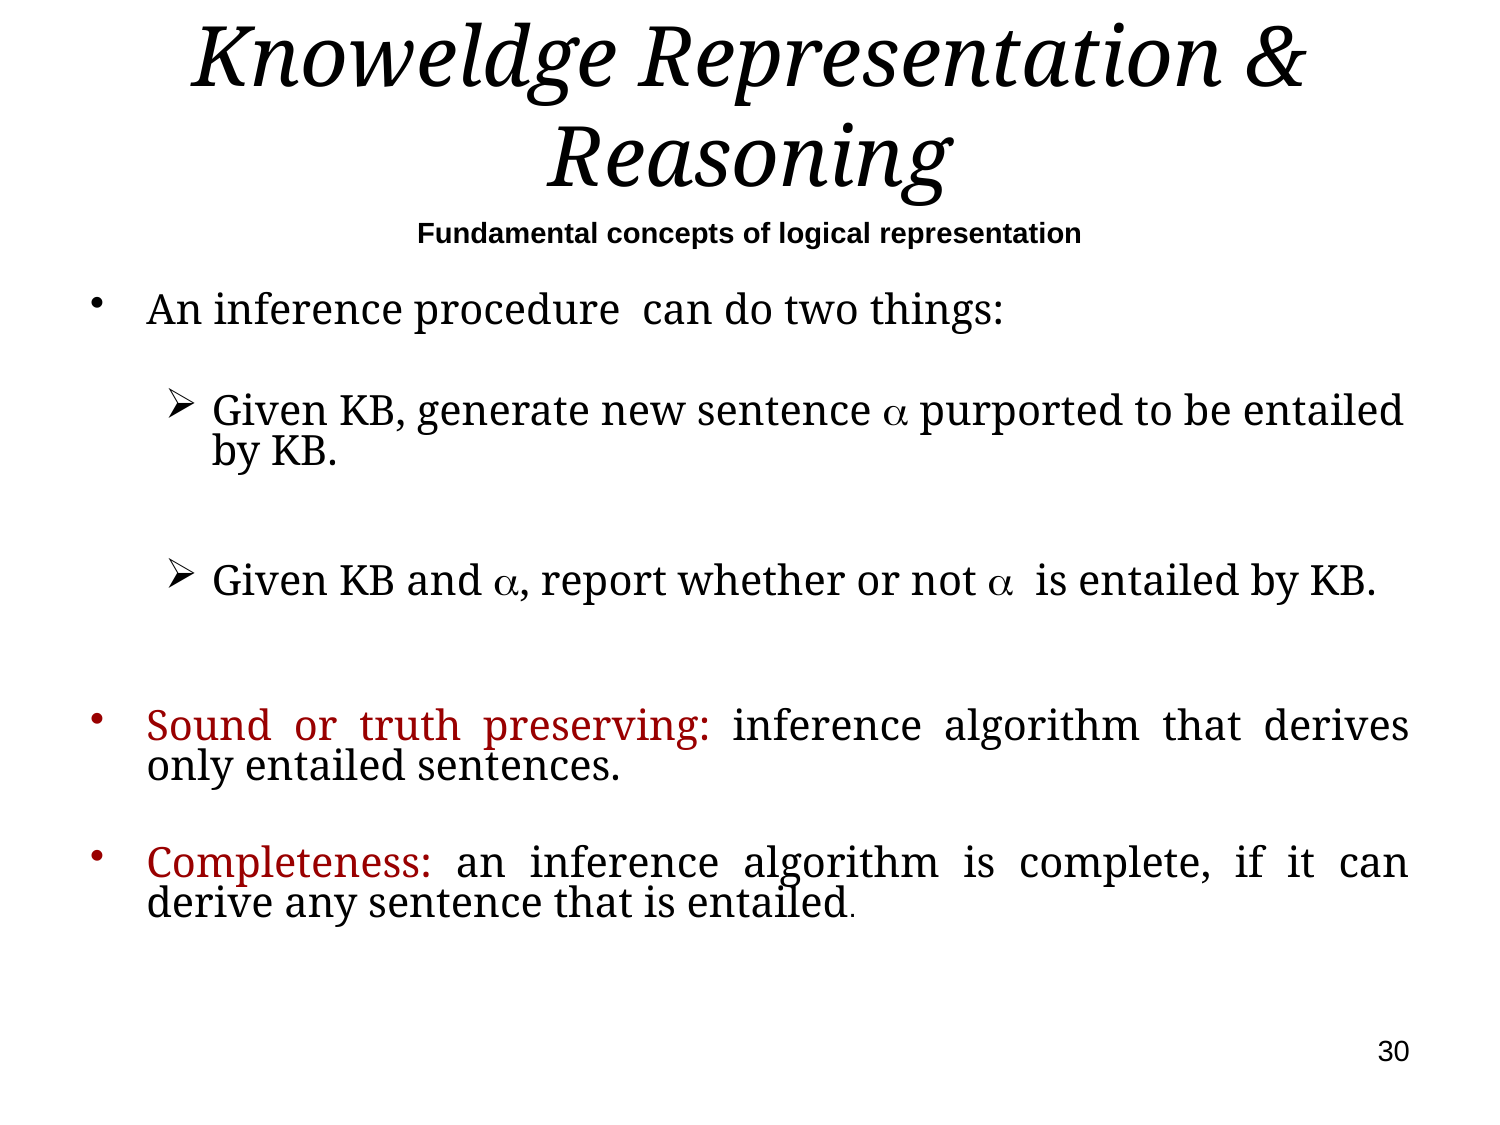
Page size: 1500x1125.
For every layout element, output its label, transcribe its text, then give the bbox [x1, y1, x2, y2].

slide_number 30 [1074, 1024, 1426, 1103]
list Fundamental concepts of logical representation An inference procedure can do two things: Given KB, generate new sentence  purported to be entailed by KB. Given KB and , report whether or not  is entailed by KB. Sound or truth preserving: inference algorithm that derives only entailed sentences. Completeness: an inference algorithm is complete, if it can derive any sentence that is entailed. [74, 172, 1426, 1006]
title Knoweldge Representation & Reasoning [74, 44, 1426, 162]
